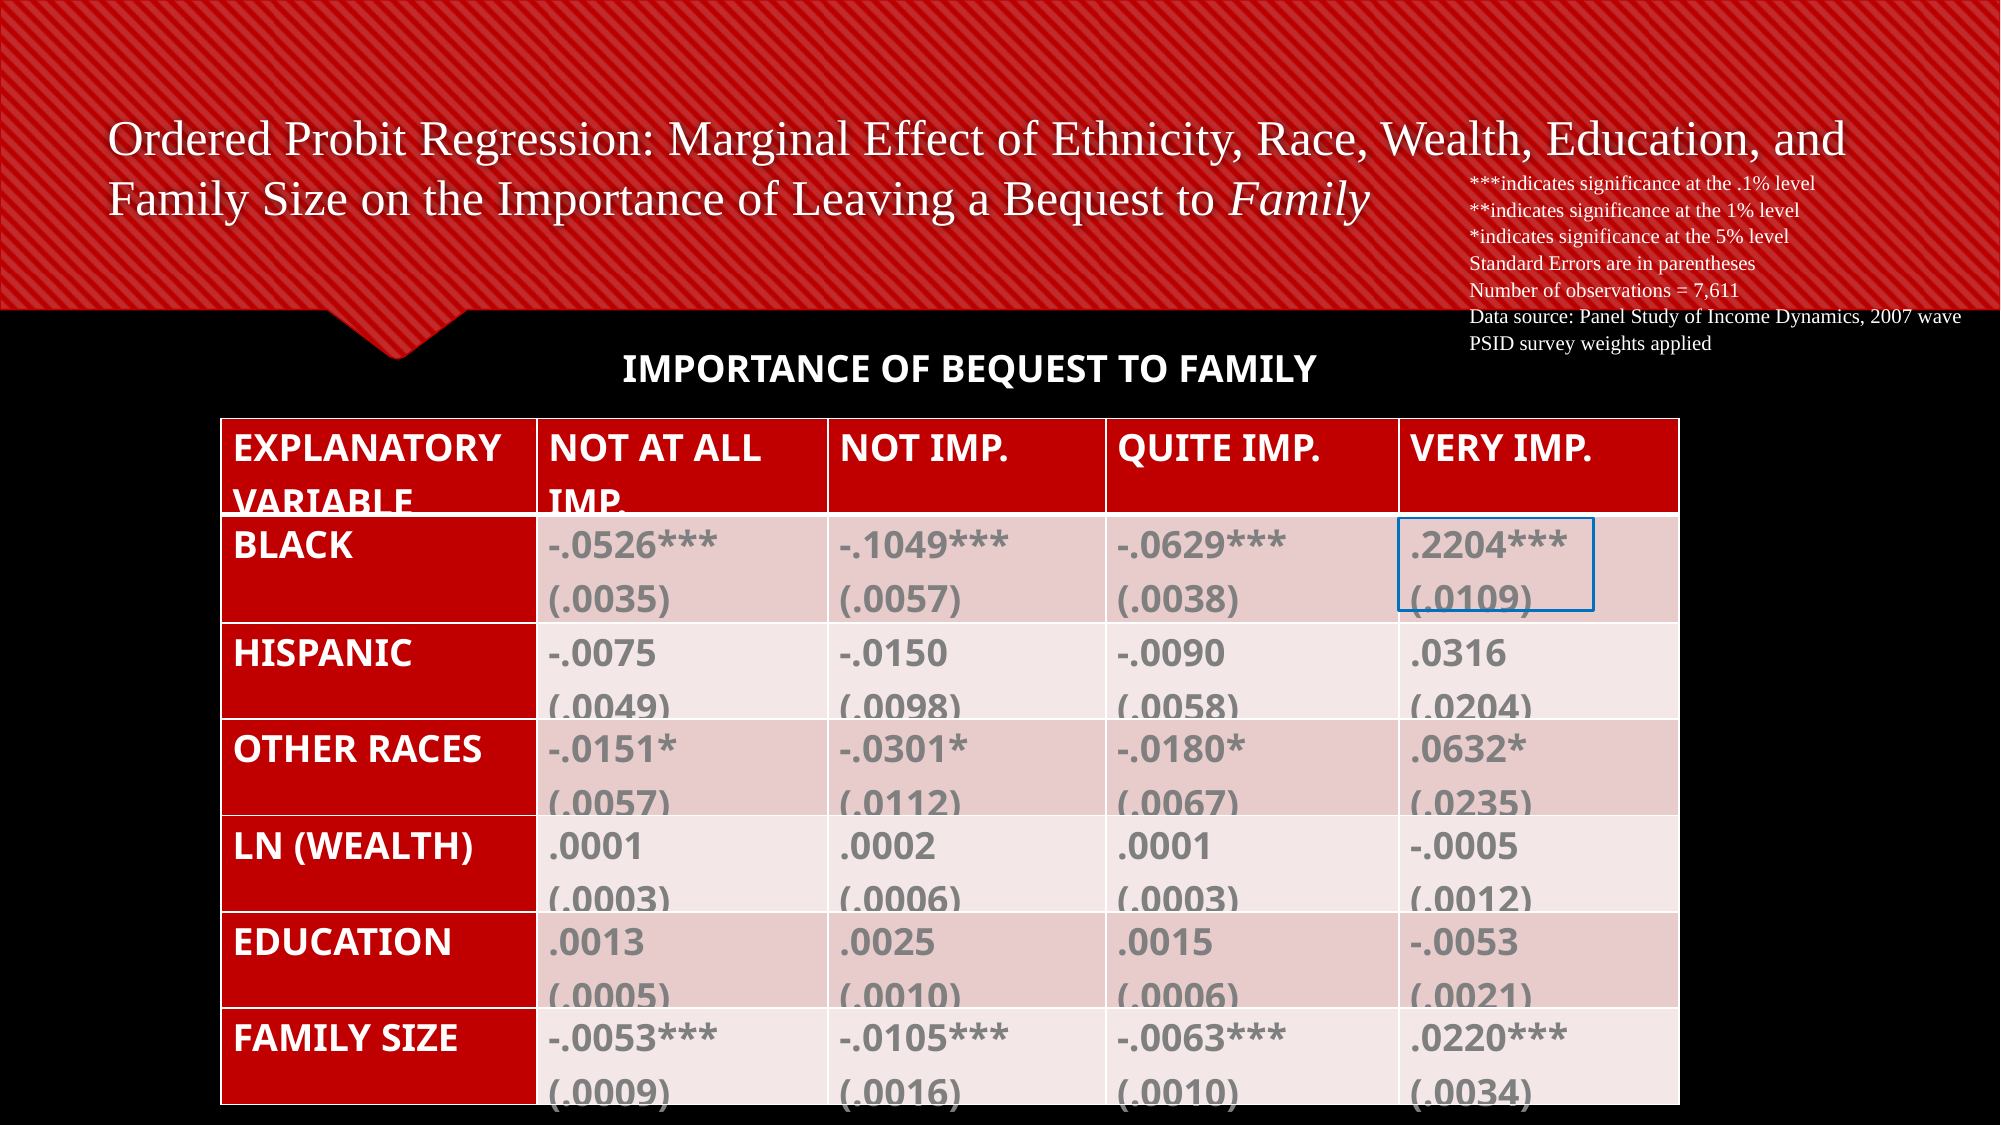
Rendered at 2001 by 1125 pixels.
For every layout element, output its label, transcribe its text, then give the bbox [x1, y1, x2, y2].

table_cell -.1049*** (.0057) [829, 517, 1105, 622]
text_box [1397, 517, 1595, 612]
table_cell -.0005 (.0012) [1400, 816, 1678, 911]
table_cell -.0151* (.0057) [538, 720, 827, 815]
table_header Explanatory Variable [222, 419, 536, 512]
table_cell -.0150 (.0098) [829, 624, 1105, 718]
table_cell .0220*** (.0034) [1400, 1009, 1678, 1104]
table_cell -.0105*** (.0016) [829, 1009, 1105, 1104]
table_cell .0013 (.0005) [538, 913, 827, 1007]
table_cell .0001 (.0003) [1107, 816, 1398, 911]
table_cell -.0063*** (.0010) [1107, 1009, 1398, 1104]
table_cell .0632* (.0235) [1400, 720, 1678, 815]
table_cell -.0053 (.0021) [1400, 913, 1678, 1007]
table_cell .2204*** (.0109) [1400, 517, 1678, 622]
table_cell .0025 (.0010) [829, 913, 1105, 1007]
text_box ***indicates significance at the .1% level **indicates significance at the 1% level *indicates significance at the 5% level Standard Errors are in parentheses Number of observations = 7,611 Data source: Panel Study of Income Dynamics, 2007 wave PSID survey weights applied [1454, 160, 2000, 363]
table_header Not Imp. [829, 419, 1105, 512]
table_cell .0002 (.0006) [829, 816, 1105, 911]
table_cell Education [222, 913, 536, 1007]
table_cell Ln (Wealth) [222, 816, 536, 911]
table_header Quite Imp. [1107, 419, 1398, 512]
title Ordered Probit Regression: Marginal Effect of Ethnicity, Race, Wealth, Education, and Family Size on the Importance of Leaving a Bequest to Family [92, 73, 1868, 233]
table_header Not at all Imp. [538, 419, 827, 512]
table_cell .0015 (.0006) [1107, 913, 1398, 1007]
table_cell -.0090 (.0058) [1107, 624, 1398, 718]
table_cell -.0180* (.0067) [1107, 720, 1398, 815]
table_cell -.0053*** (.0009) [538, 1009, 827, 1104]
table_cell Other Races [222, 720, 536, 815]
table_cell Black [222, 517, 536, 622]
table_cell Hispanic [222, 624, 536, 718]
table_cell -.0075 (.0049) [538, 624, 827, 718]
table_cell .0001 (.0003) [538, 816, 827, 911]
table_cell .0316 (.0204) [1400, 624, 1678, 718]
text_box IMPORTANCE OF BEQUEST TO FAMILY [607, 337, 1333, 398]
table_cell -.0629*** (.0038) [1107, 517, 1398, 622]
table_cell -.0301* (.0112) [829, 720, 1105, 815]
table_cell -.0526*** (.0035) [538, 517, 827, 622]
table_cell FAMILY SIZE [222, 1009, 536, 1104]
table_header Very Imp. [1400, 419, 1678, 512]
